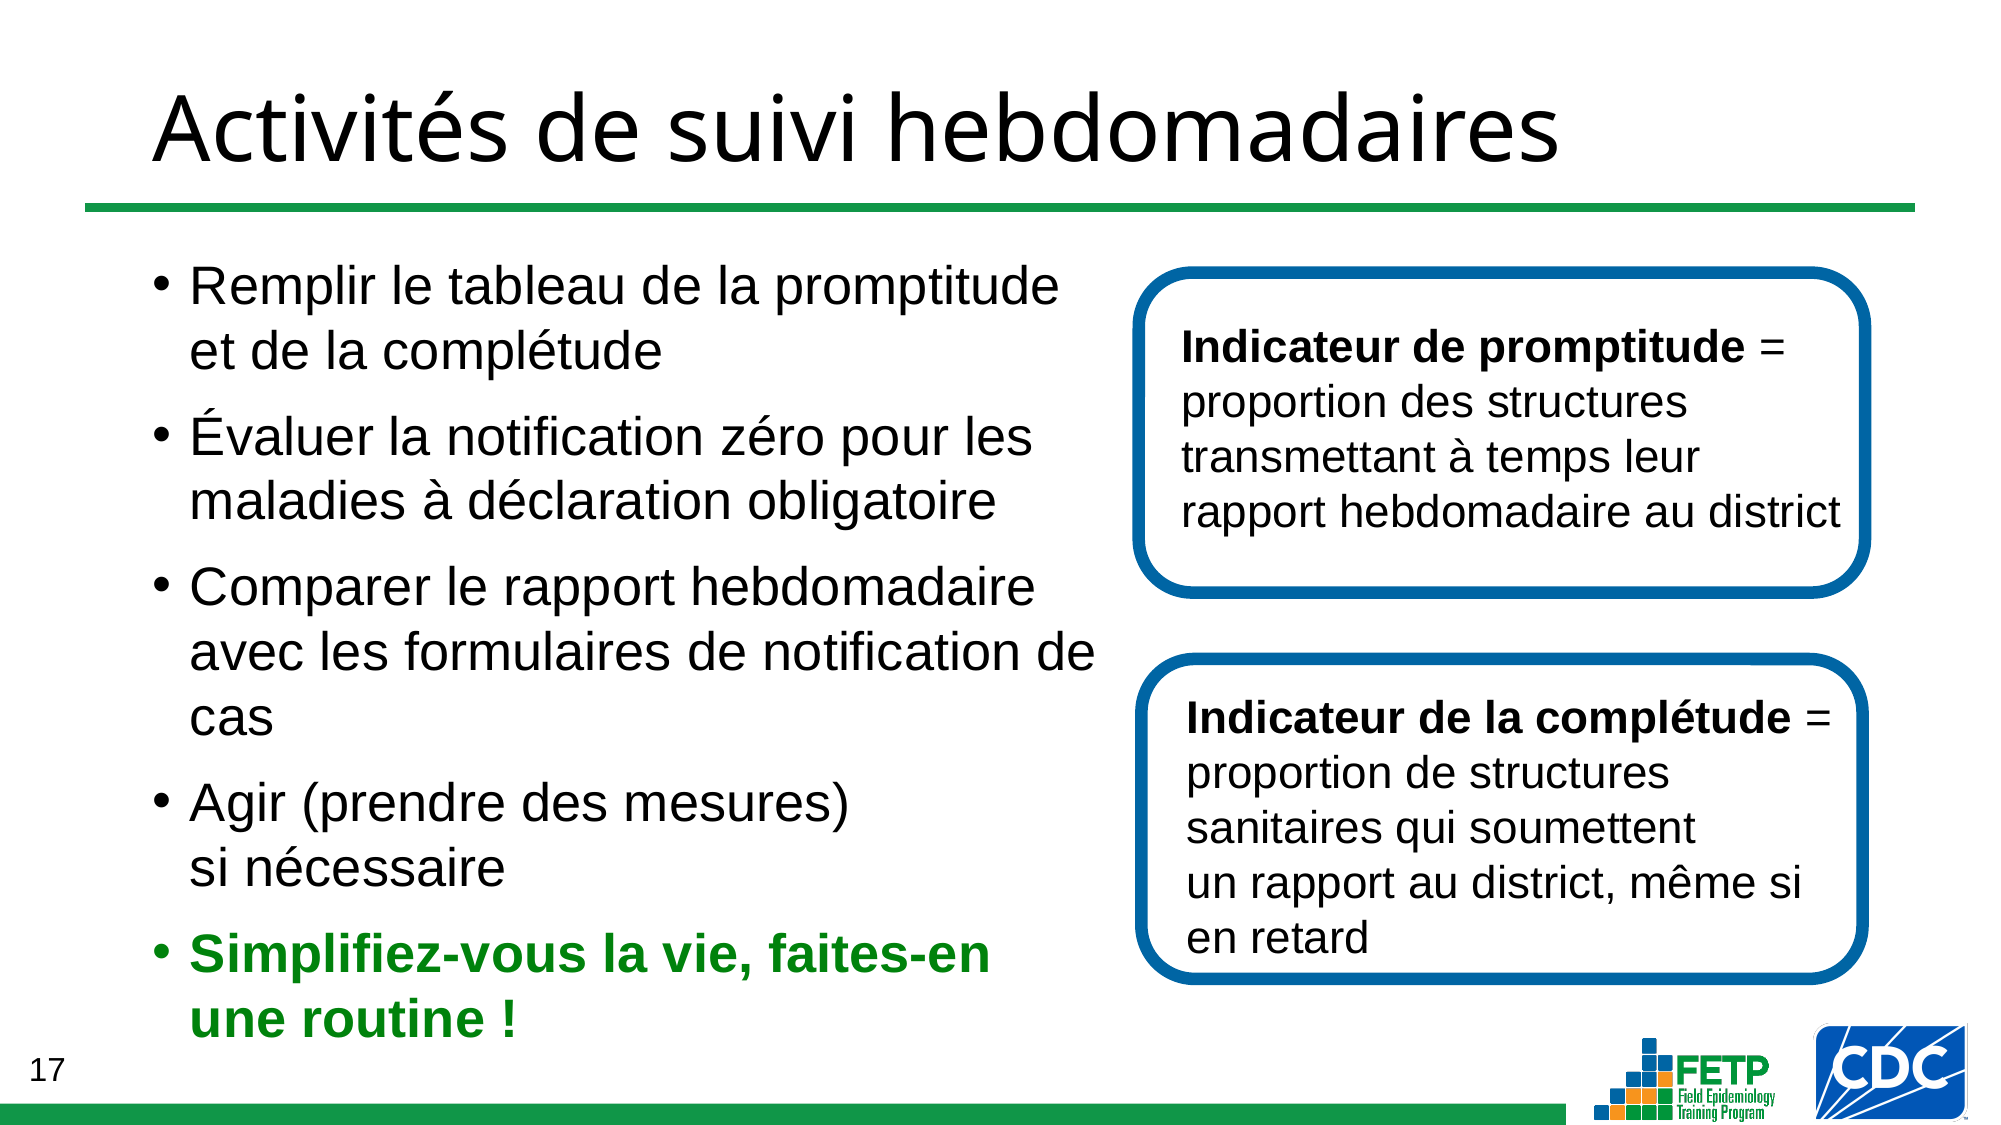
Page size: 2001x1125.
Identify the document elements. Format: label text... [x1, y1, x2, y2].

title Activités de suivi hebdomadaires [137, 75, 1863, 207]
list Remplir le tableau de la promptitude et de la complétude Évaluer la notification zéro pour les maladies à déclaration obligatoire Comparer le rapport hebdomadaire avec les formulaires de notification de cas Agir (prendre des mesures) si nécessaire Simplifiez-vous la vie, faites-en une routine ! [137, 242, 1123, 1060]
text_box [1141, 664, 1838, 979]
picture [1594, 1038, 1775, 1122]
text_box Indicateur de la complétude = proportion de structures sanitaires qui soumettent un rapport au district, même si en retard [1171, 625, 1863, 971]
picture [1813, 1023, 1968, 1122]
text_box [1138, 272, 1866, 593]
